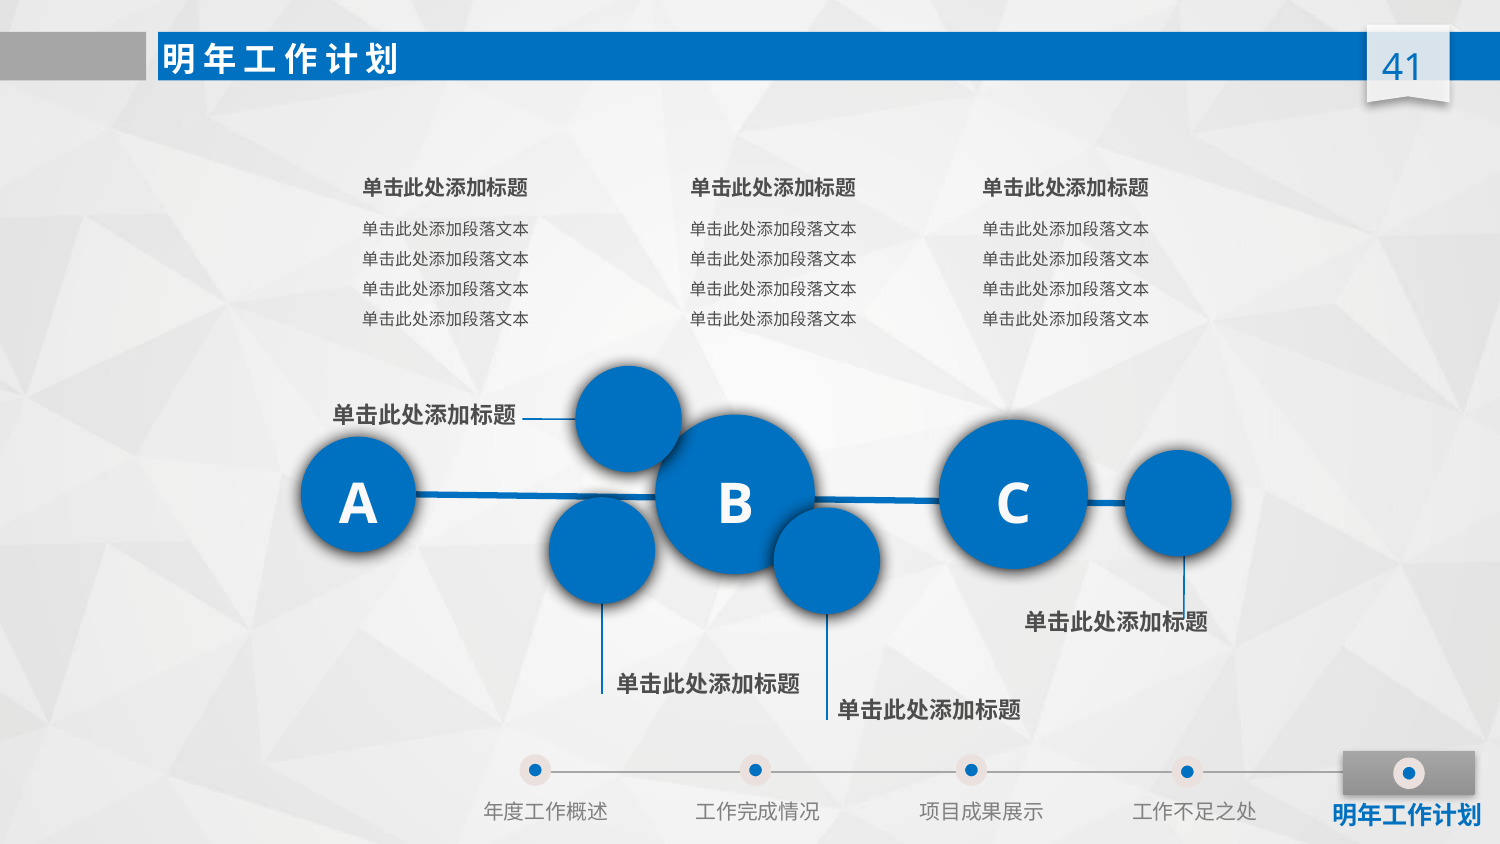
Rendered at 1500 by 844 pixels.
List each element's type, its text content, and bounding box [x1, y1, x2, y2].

text_box B [655, 414, 815, 492]
text_box A [300, 436, 416, 552]
picture [0, 81, 1500, 844]
text_box [1125, 450, 1232, 557]
text_box [575, 365, 682, 473]
text_box C [940, 512, 1086, 569]
text_box [773, 512, 881, 614]
text_box 明 年 工 作 计 划 [147, 31, 491, 86]
text_box 单击此处添加标题 [602, 658, 815, 703]
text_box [338, 161, 553, 339]
text_box 单击此处添加标题 [1009, 596, 1223, 641]
text_box 单击此处添加标题 [318, 389, 532, 434]
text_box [959, 161, 1173, 339]
text_box C [938, 419, 1088, 492]
text_box B [659, 512, 779, 575]
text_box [666, 161, 880, 339]
text_box [548, 512, 656, 604]
text_box 单击此处添加标题 [823, 684, 1037, 729]
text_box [415, 494, 1126, 504]
picture [0, 0, 1500, 31]
